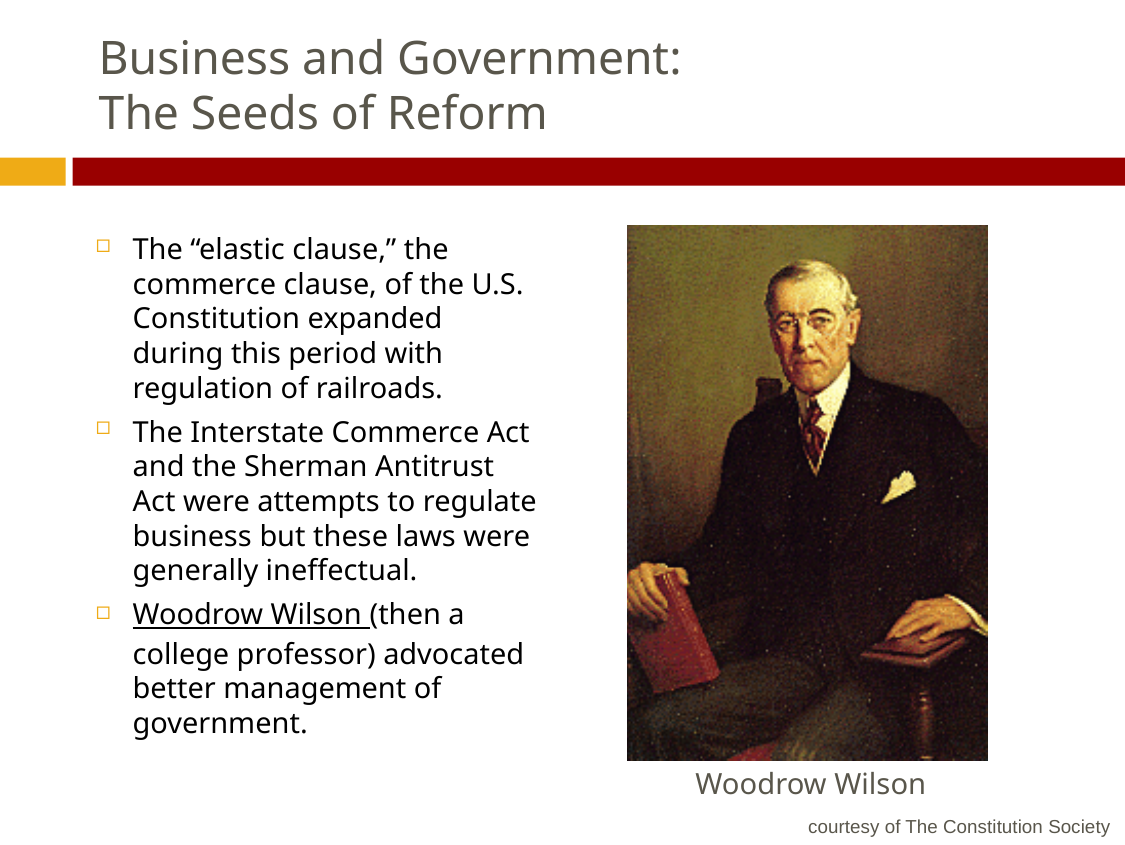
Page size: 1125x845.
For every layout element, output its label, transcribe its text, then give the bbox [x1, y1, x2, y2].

title Business and Government: The Seeds of Reform [87, 21, 1045, 145]
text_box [574, 224, 1041, 761]
text_box courtesy of The Constitution Society [562, 806, 1125, 845]
text_box Woodrow Wilson [637, 771, 985, 806]
list The “elastic clause,” the commerce clause, of the U.S. Constitution expanded during this period with regulation of railroads. The Interstate Commerce Act and the Sherman Antitrust Act were attempts to regulate business but these laws were generally ineffectual. Woodrow Wilson (then a college professor) advocated better management of government. [84, 224, 551, 761]
